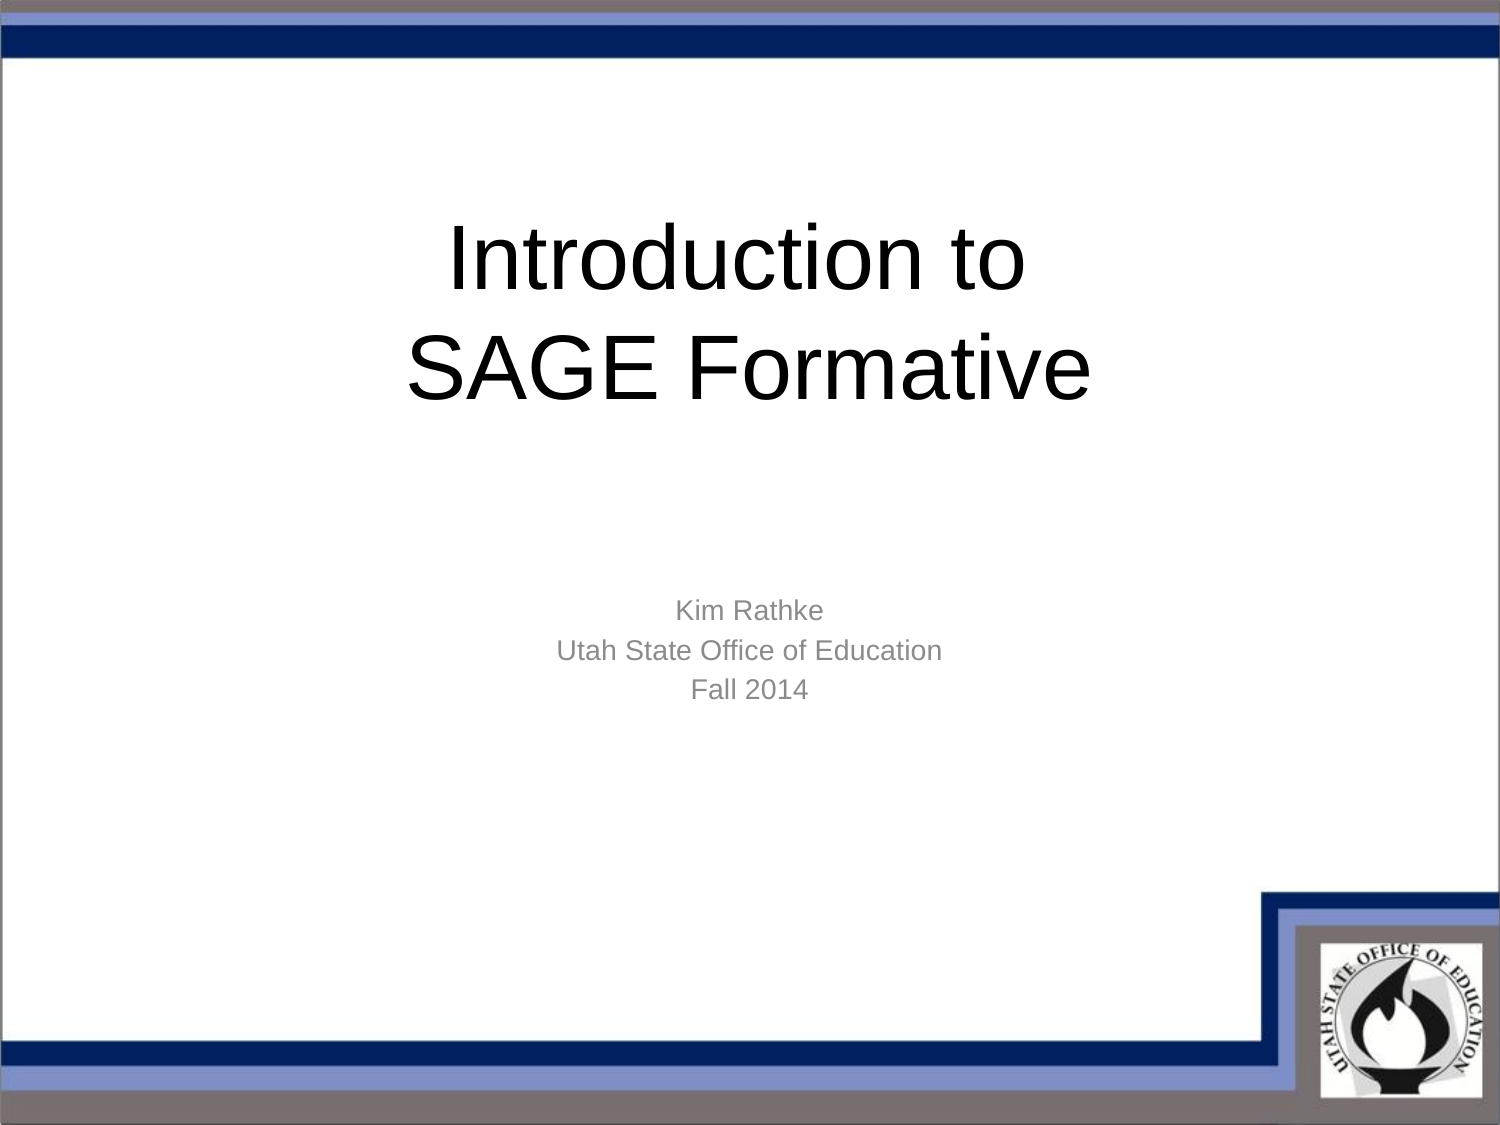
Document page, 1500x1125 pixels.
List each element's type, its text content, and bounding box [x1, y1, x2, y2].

subtitle Kim Rathke Utah State Office of Education Fall 2014 [187, 583, 1313, 716]
picture [0, 0, 1500, 1125]
title Introduction to SAGE Formative [112, 187, 1388, 429]
